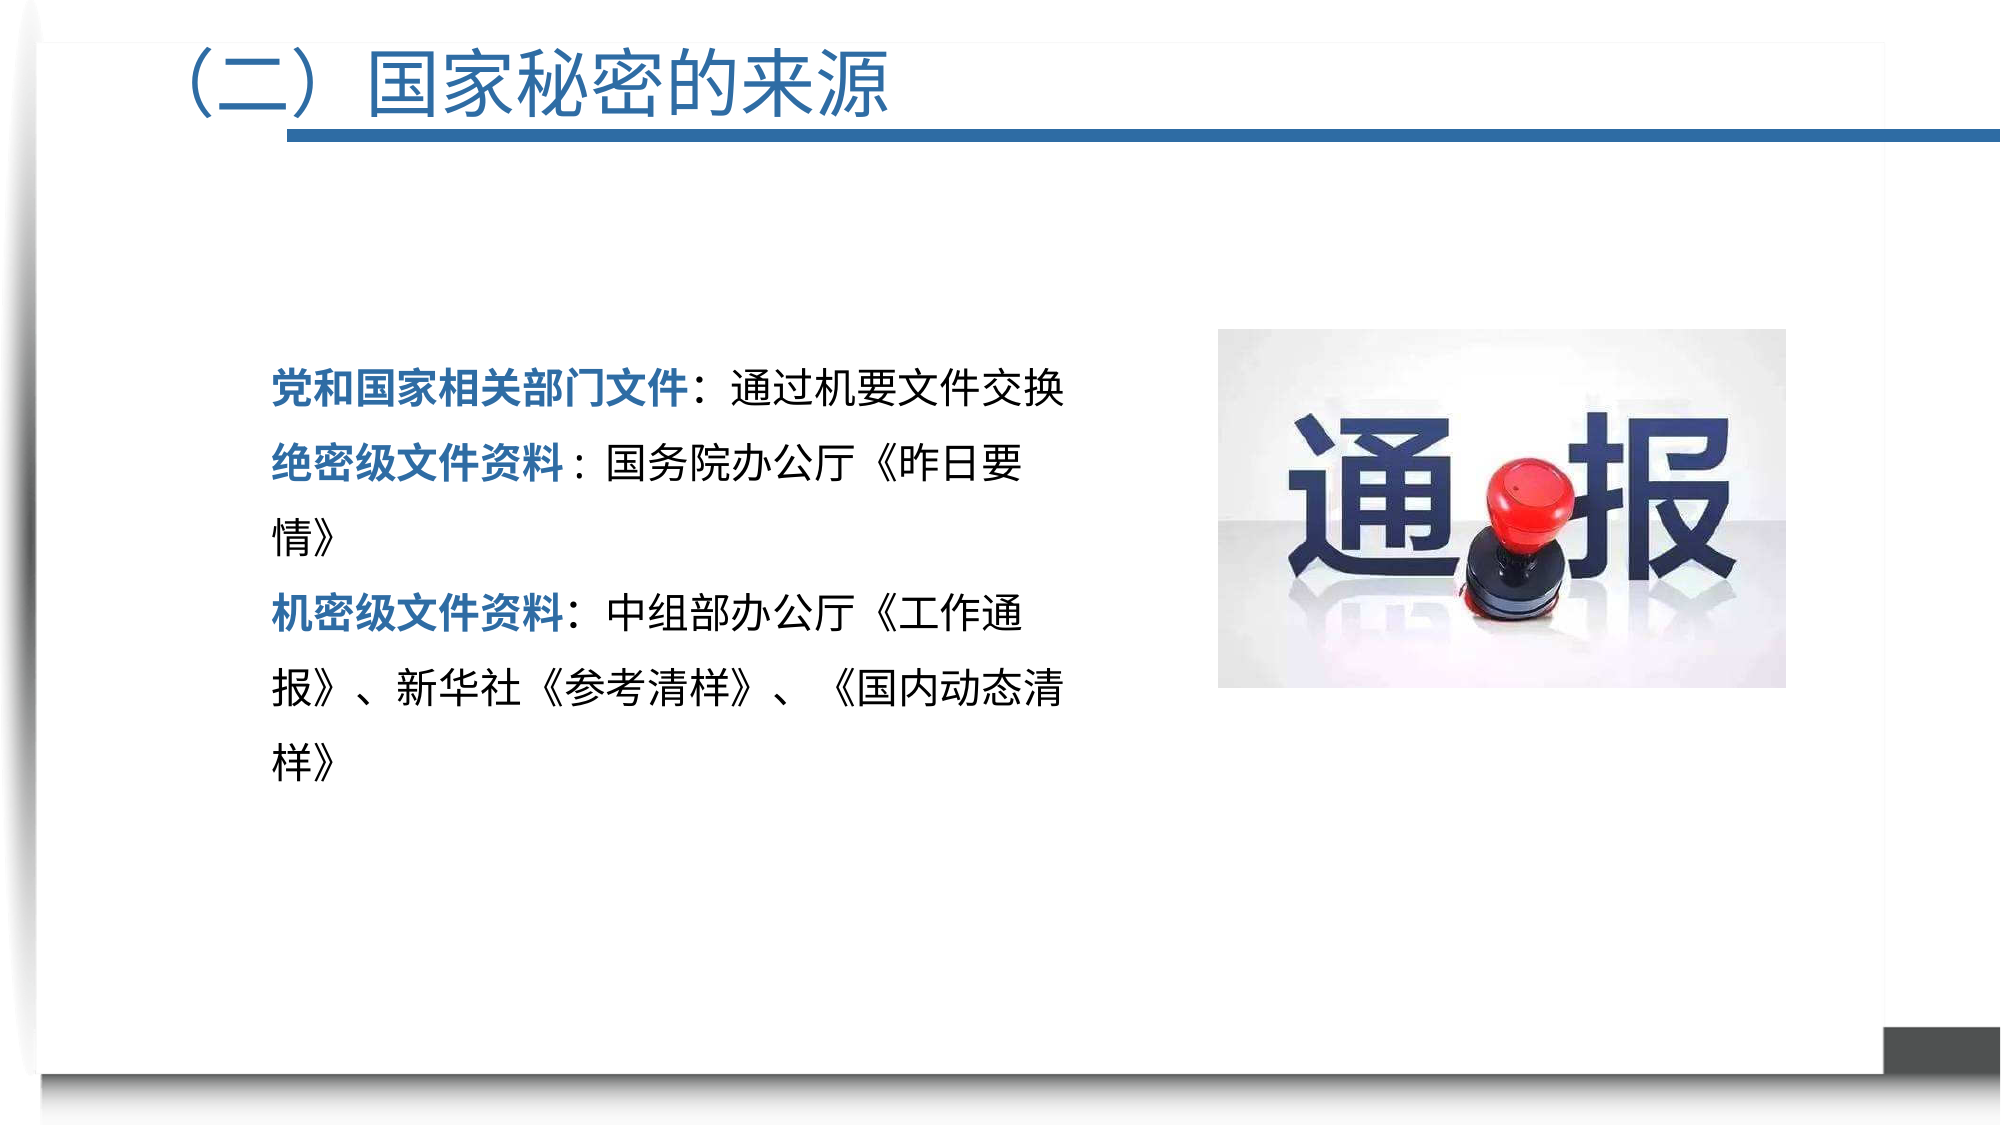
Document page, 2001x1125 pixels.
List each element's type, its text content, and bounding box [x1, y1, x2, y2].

text_box 党和国家相关部门文件：通过机要文件交换 绝密级文件资料: 国务院办公厅《昨日要情》 机密级文件资料：中组部办公厅《工作通报》、新华社《参考清样》、《国内动态清样》 [256, 329, 1111, 795]
picture [0, 0, 2001, 1125]
text_box （二）国家秘密的来源 [125, 29, 906, 135]
